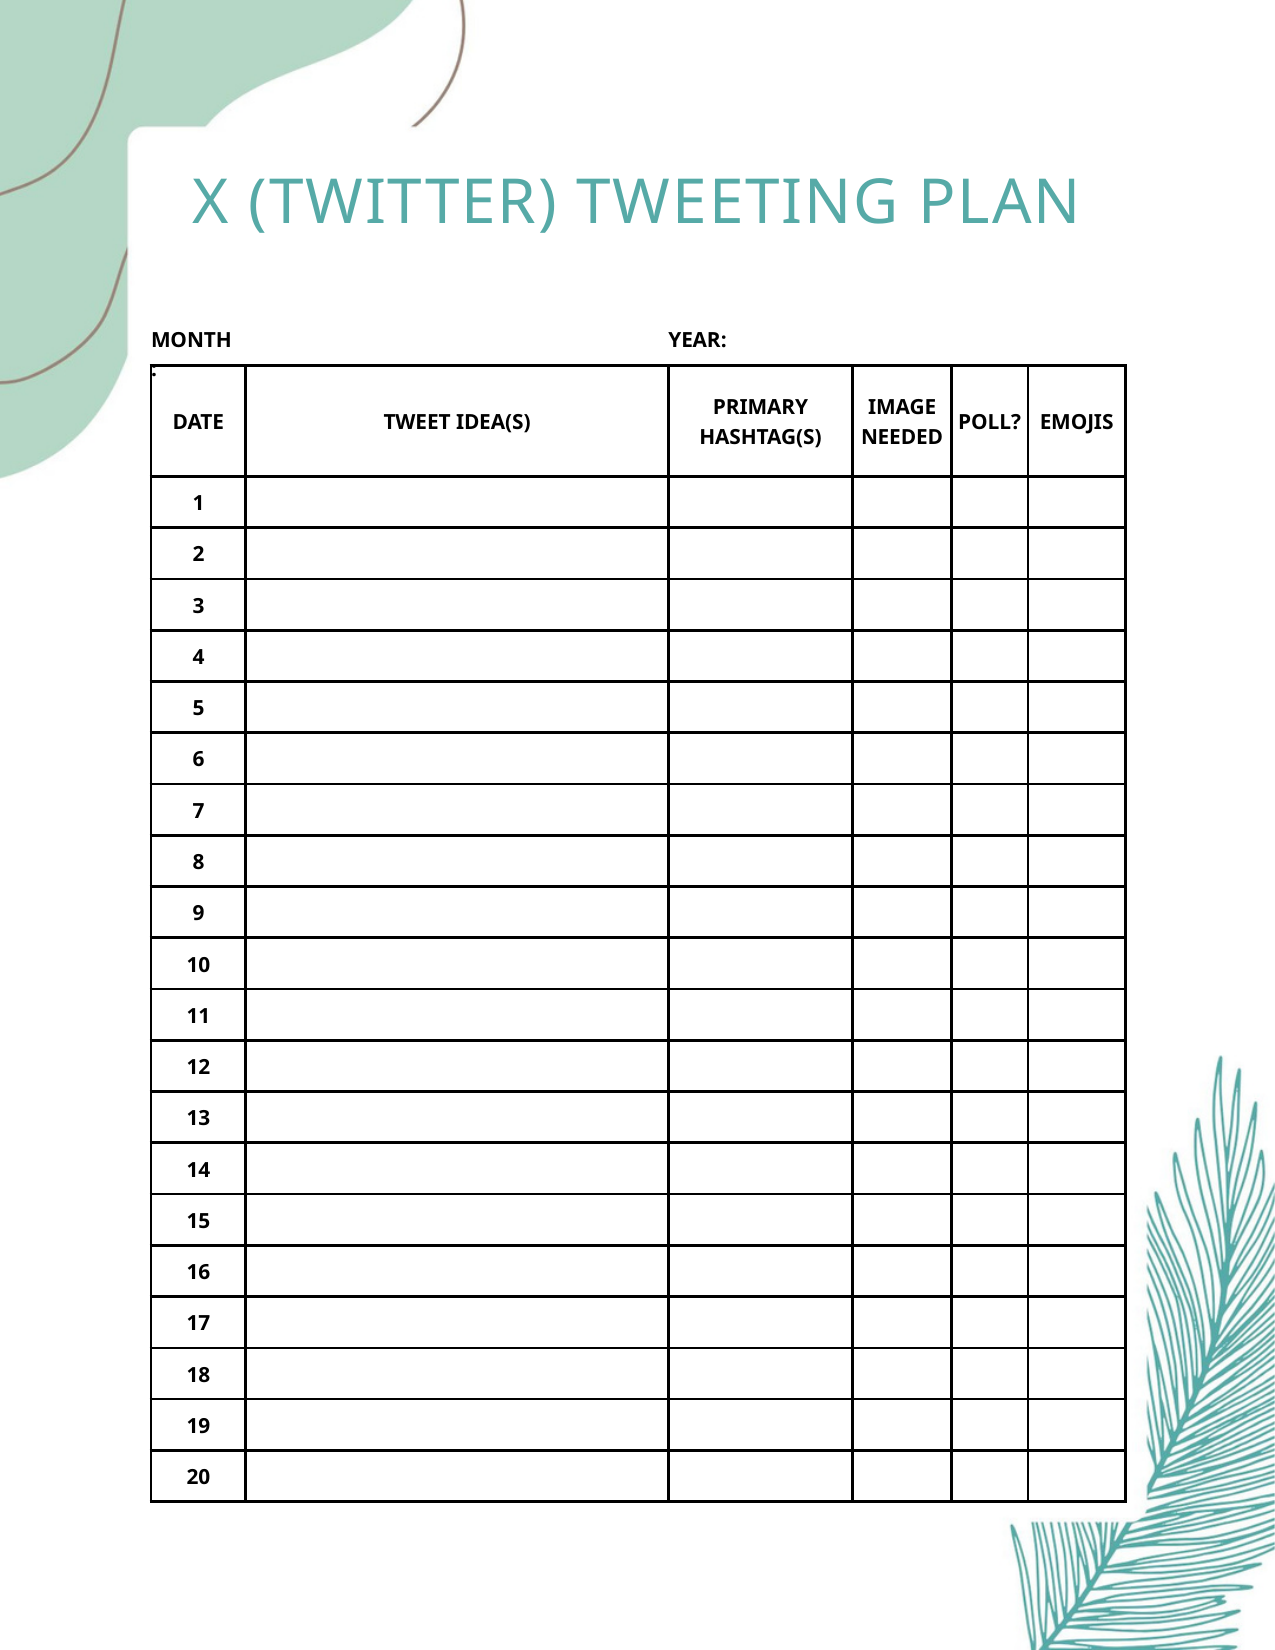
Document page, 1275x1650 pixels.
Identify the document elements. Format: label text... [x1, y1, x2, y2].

table_cell 11 [152, 990, 244, 1039]
table_cell [953, 1400, 1027, 1449]
table_cell [247, 1298, 667, 1347]
table_cell [854, 580, 950, 629]
table_cell [247, 1452, 667, 1500]
table_cell 5 [152, 683, 244, 731]
table_cell 19 [152, 1400, 244, 1449]
table_cell [854, 529, 950, 578]
table_header DATE [152, 367, 244, 475]
table_cell 10 [152, 939, 244, 988]
table_header EMOJIS [1029, 367, 1124, 475]
table_header POLL? [953, 367, 1027, 475]
table_cell [247, 529, 667, 578]
table_cell [1029, 1093, 1124, 1141]
table_cell [953, 683, 1027, 731]
table_cell 4 [152, 632, 244, 680]
table_cell [247, 734, 667, 783]
table_cell [953, 1042, 1027, 1090]
table_cell [1029, 1298, 1124, 1347]
table_cell [247, 478, 667, 526]
table_cell [247, 939, 667, 988]
table_cell [854, 837, 950, 885]
table_cell [247, 1042, 667, 1090]
table_cell [953, 1349, 1027, 1398]
table_cell [247, 1195, 667, 1244]
table_cell [953, 939, 1027, 988]
table_cell [1029, 1195, 1124, 1244]
table_cell [953, 580, 1027, 629]
table_cell [670, 683, 851, 731]
table_cell [1029, 1042, 1124, 1090]
table_cell [670, 529, 851, 578]
table_cell [247, 580, 667, 629]
table_cell [953, 837, 1027, 885]
table_cell [854, 1400, 950, 1449]
table_cell [1029, 683, 1124, 731]
table_cell [854, 1093, 950, 1141]
table_cell 14 [152, 1144, 244, 1193]
table_cell [247, 888, 667, 936]
table_cell [854, 1195, 950, 1244]
table_cell [854, 683, 950, 731]
table_cell [1029, 785, 1124, 834]
table_cell [854, 632, 950, 680]
table_cell [670, 632, 851, 680]
table_cell [854, 1349, 950, 1398]
table_cell [247, 683, 667, 731]
table_cell [670, 1298, 851, 1347]
table_cell [953, 529, 1027, 578]
table_cell [953, 632, 1027, 680]
table_cell [670, 990, 851, 1039]
table_cell [247, 1400, 667, 1449]
table_cell [670, 888, 851, 936]
table_cell [854, 1298, 950, 1347]
table_cell [670, 1349, 851, 1398]
table_cell 15 [152, 1195, 244, 1244]
table_cell [953, 990, 1027, 1039]
table_cell [953, 1298, 1027, 1347]
table_cell [247, 785, 667, 834]
table_cell [670, 939, 851, 988]
table_cell [1029, 990, 1124, 1039]
table_cell [247, 1144, 667, 1193]
table_cell [854, 785, 950, 834]
table_cell [670, 734, 851, 783]
table_cell [953, 1195, 1027, 1244]
table_cell [953, 888, 1027, 936]
table_cell [854, 1042, 950, 1090]
table_cell [670, 1247, 851, 1295]
text_box [0, 0, 1275, 1650]
table_cell [670, 837, 851, 885]
table_cell [854, 888, 950, 936]
table_cell [1029, 939, 1124, 988]
table_cell 16 [152, 1247, 244, 1295]
table_cell 7 [152, 785, 244, 834]
table_cell [670, 1452, 851, 1500]
table_cell [1029, 888, 1124, 936]
table_cell [247, 1349, 667, 1398]
table_cell [670, 478, 851, 526]
table_cell [953, 478, 1027, 526]
table_cell [854, 734, 950, 783]
text_box YEAR: [668, 322, 775, 352]
table_cell [953, 1093, 1027, 1141]
table_cell [953, 1452, 1027, 1500]
table_cell 18 [152, 1349, 244, 1398]
table_cell 12 [152, 1042, 244, 1090]
table_cell [247, 837, 667, 885]
table_cell [854, 1247, 950, 1295]
table_cell [1029, 580, 1124, 629]
table_cell [854, 990, 950, 1039]
table_cell [670, 1144, 851, 1193]
table_cell [953, 1247, 1027, 1295]
table_cell 20 [152, 1452, 244, 1500]
table_cell [670, 1093, 851, 1141]
text_box MONTH: [151, 322, 236, 381]
table_cell 6 [152, 734, 244, 783]
table_cell [247, 990, 667, 1039]
table_cell 3 [152, 580, 244, 629]
table_cell [1029, 1144, 1124, 1193]
table_cell [1029, 1400, 1124, 1449]
table_cell [1029, 478, 1124, 526]
table_cell [854, 939, 950, 988]
table_cell 17 [152, 1298, 244, 1347]
table_cell [1029, 529, 1124, 578]
table_cell 8 [152, 837, 244, 885]
table_cell [854, 1452, 950, 1500]
table_cell [247, 1093, 667, 1141]
table_cell [854, 478, 950, 526]
table_cell [670, 1400, 851, 1449]
table_header IMAGE NEEDED [854, 367, 950, 475]
table_cell [1029, 632, 1124, 680]
table_cell 13 [152, 1093, 244, 1141]
table_cell [670, 785, 851, 834]
table_cell [247, 632, 667, 680]
table_cell 9 [152, 888, 244, 936]
table_cell [1029, 837, 1124, 885]
table_cell [953, 785, 1027, 834]
table_cell [854, 1144, 950, 1193]
text_box X (TWITTER) TWEETING PLAN [127, 174, 1148, 236]
table_header PRIMARY HASHTAG(S) [670, 367, 851, 475]
table_cell [1029, 1247, 1124, 1295]
table_cell [1029, 734, 1124, 783]
table_cell [247, 1247, 667, 1295]
table_cell [1029, 1452, 1124, 1500]
table_cell [1029, 1349, 1124, 1398]
table_cell [670, 580, 851, 629]
table_cell [953, 1144, 1027, 1193]
table_header TWEET IDEA(S) [247, 367, 667, 475]
table_cell 1 [152, 478, 244, 526]
table_cell 2 [152, 529, 244, 578]
table_cell [670, 1195, 851, 1244]
table_cell [670, 1042, 851, 1090]
table_cell [953, 734, 1027, 783]
